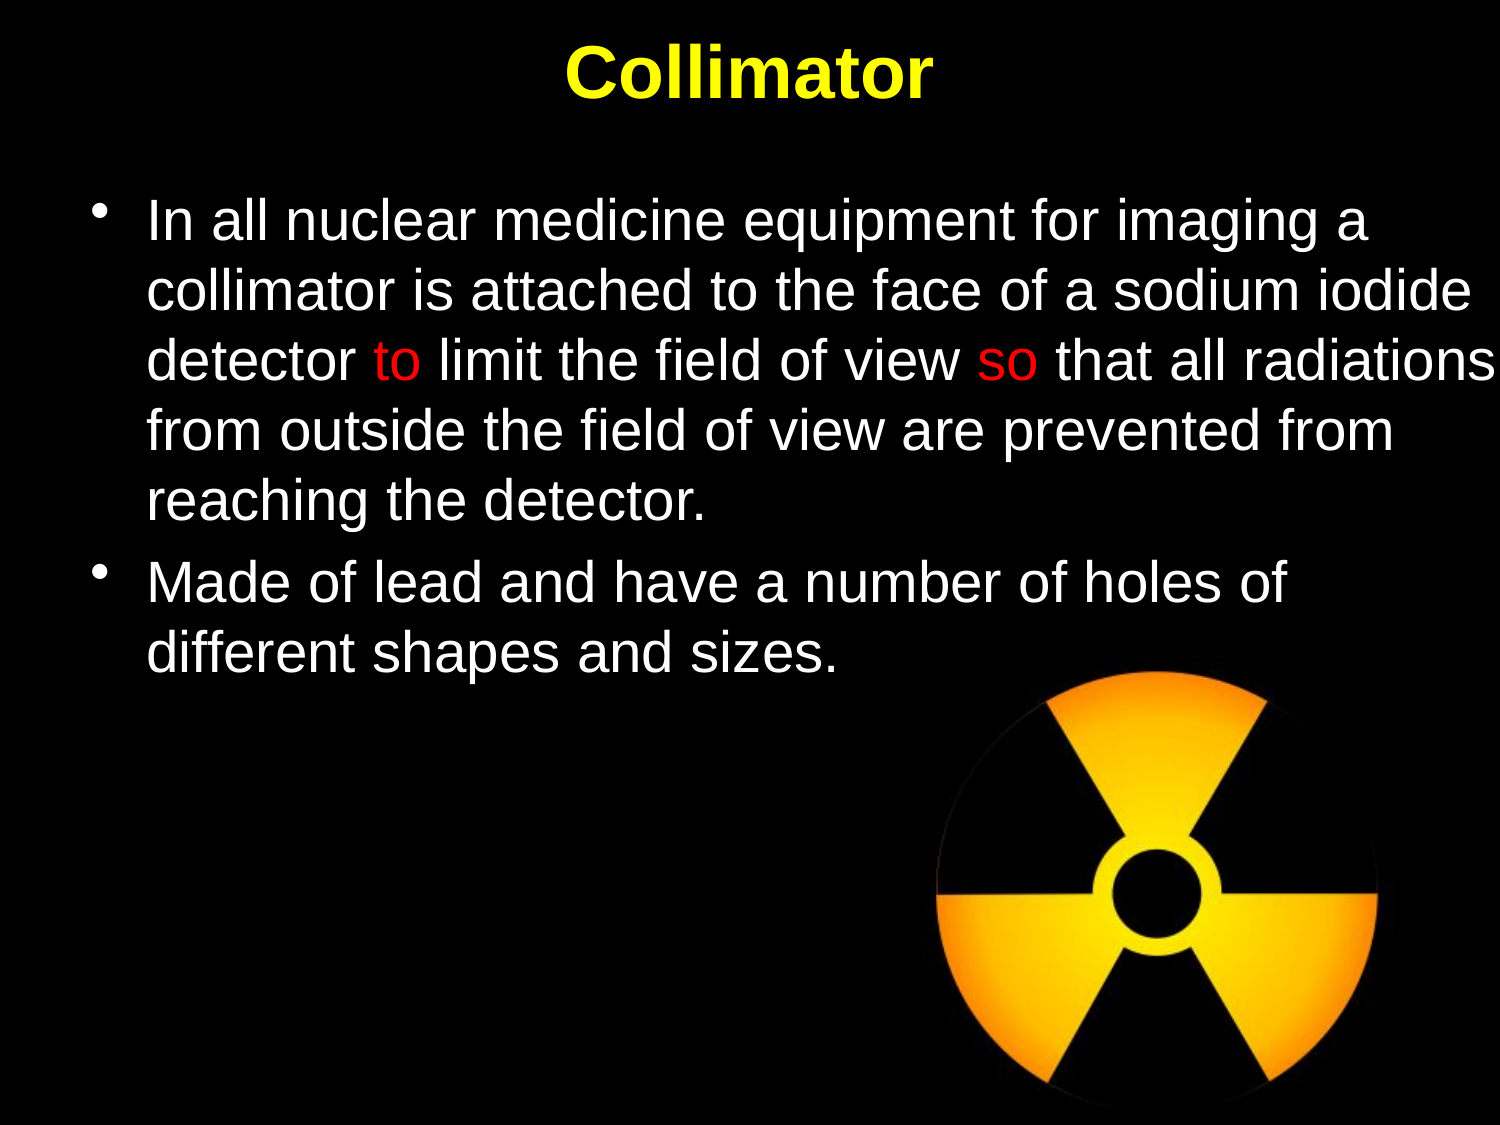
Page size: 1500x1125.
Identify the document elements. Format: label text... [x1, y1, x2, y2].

list In all nuclear medicine equipment for imaging a collimator is attached to the face of a sodium iodide detector to limit the field of view so that all radiations from outside the field of view are prevented from reaching the detector. Made of lead and have a number of holes of different shapes and sizes. [74, 174, 1500, 788]
picture [924, 655, 1394, 1125]
title Collimator [74, 0, 1426, 163]
